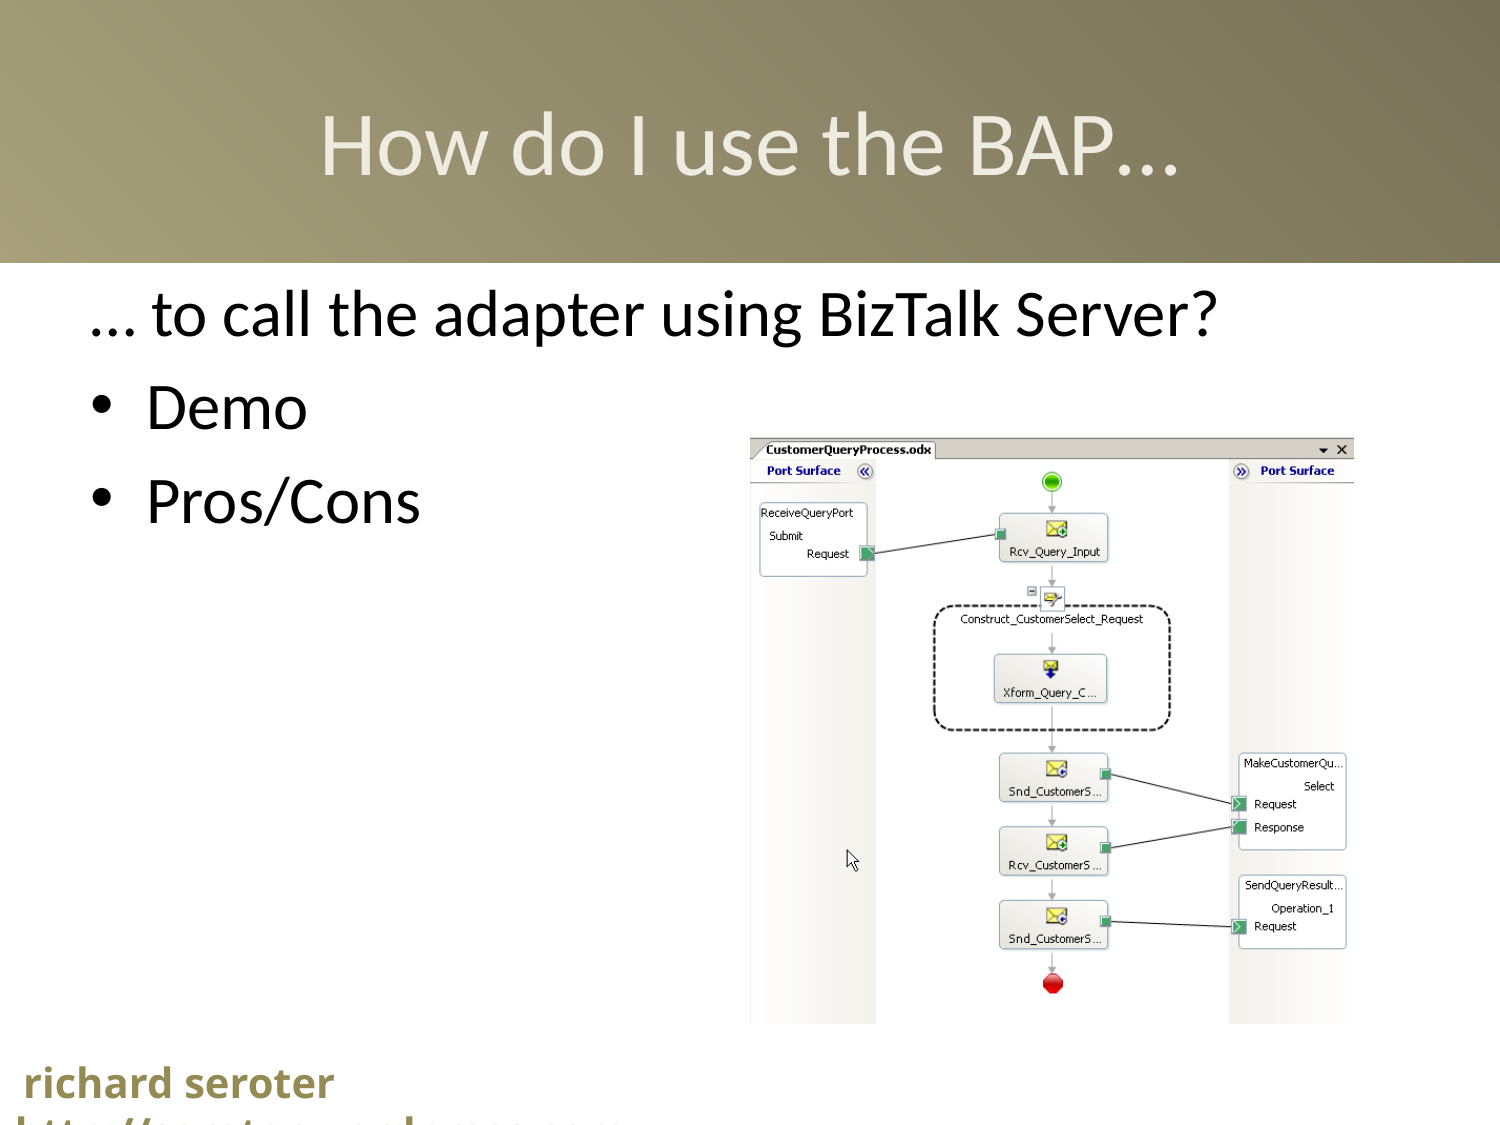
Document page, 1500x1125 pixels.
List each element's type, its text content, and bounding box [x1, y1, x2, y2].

picture [749, 437, 1354, 1024]
list … to call the adapter using BizTalk Server? Demo Pros/Cons [75, 262, 1425, 1005]
text_box richard seroter http://seroter.wordpress.com [0, 1049, 1500, 1125]
text_box [0, 0, 1500, 265]
title How do I use the BAP… [75, 45, 1425, 233]
